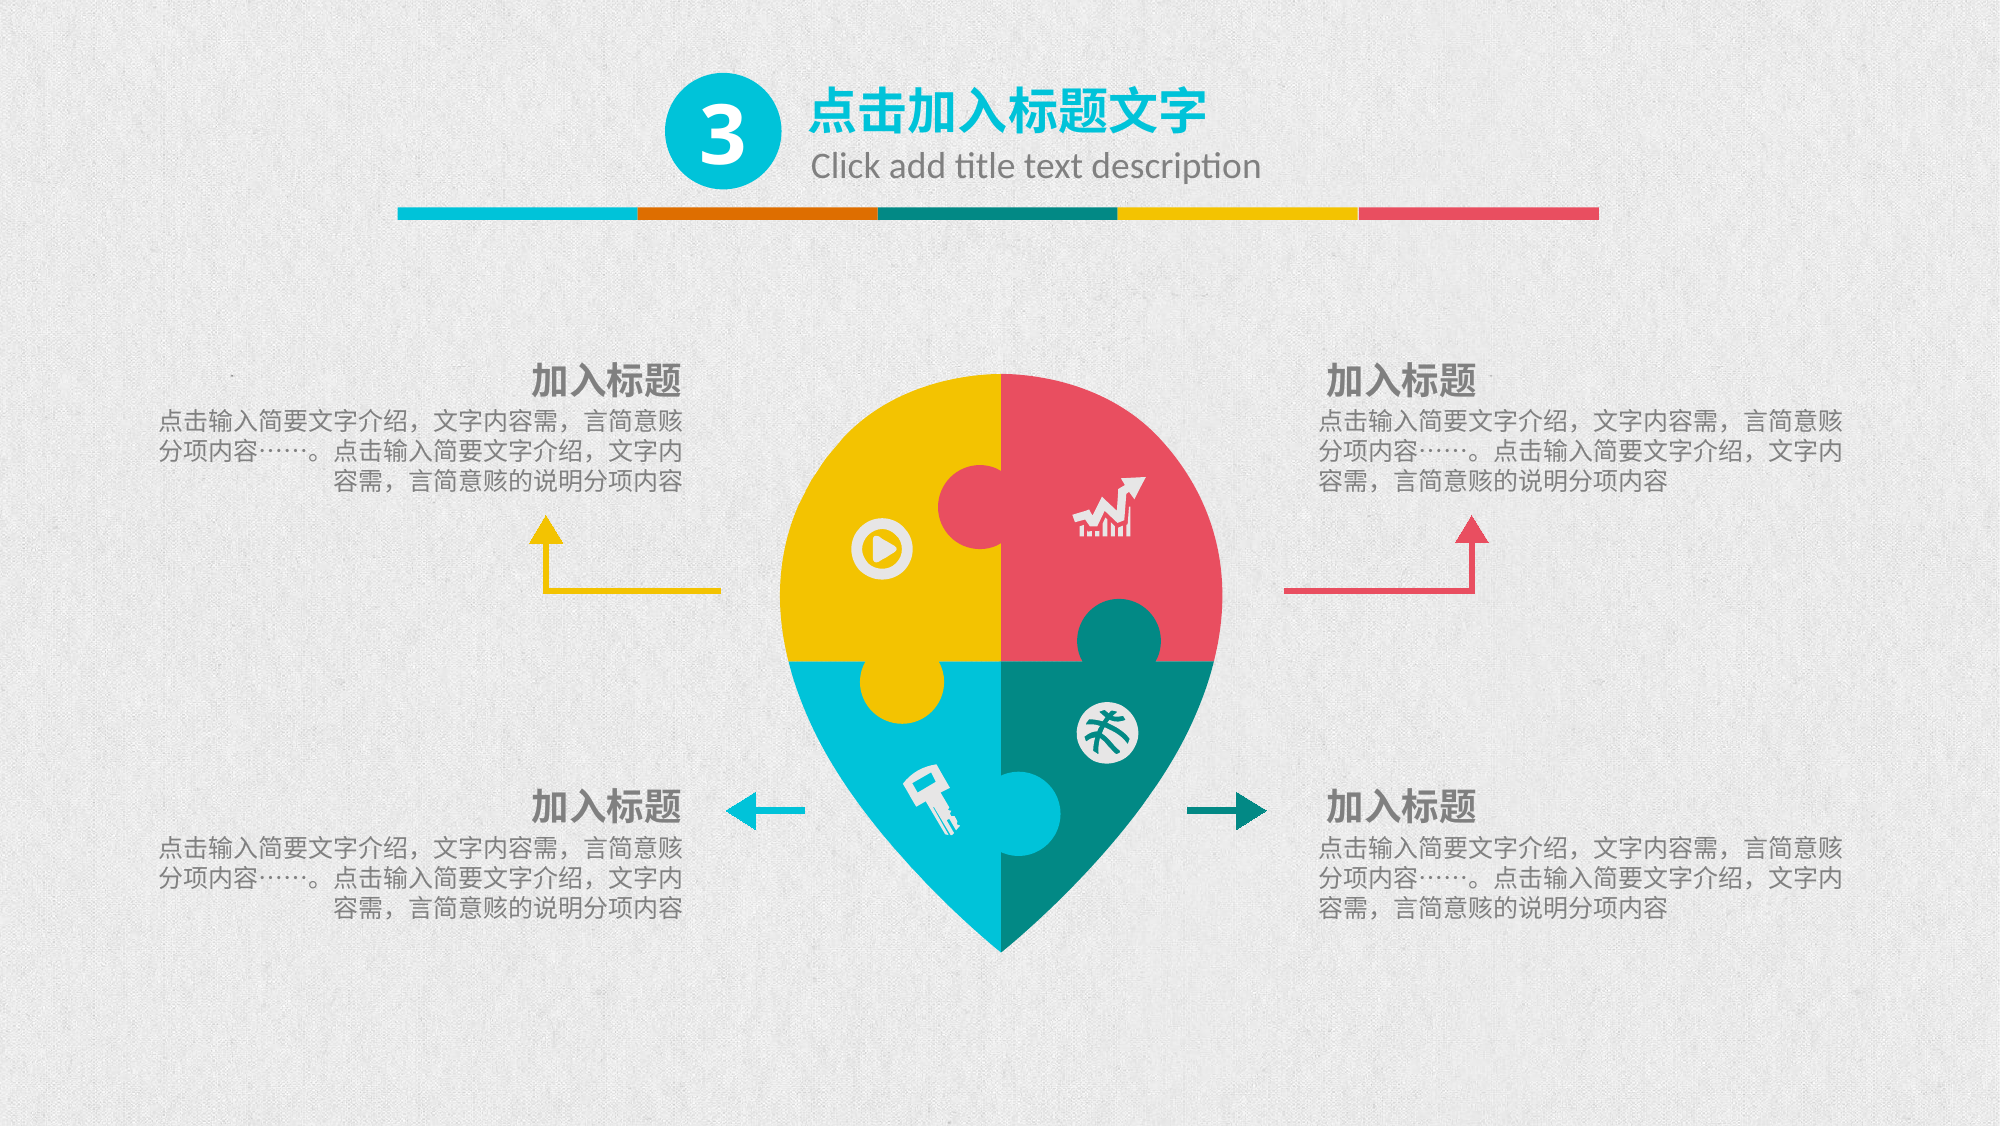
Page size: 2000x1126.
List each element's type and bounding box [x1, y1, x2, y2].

text_box [397, 207, 1600, 221]
text_box [1284, 515, 1489, 594]
text_box [1303, 348, 1875, 505]
text_box [779, 373, 1223, 953]
text_box [127, 775, 699, 932]
text_box [664, 72, 1300, 195]
text_box [127, 348, 699, 505]
picture [0, 0, 2000, 1126]
text_box [1303, 775, 1875, 932]
text_box [1226, 792, 1267, 830]
text_box [726, 792, 774, 830]
text_box [529, 515, 721, 594]
